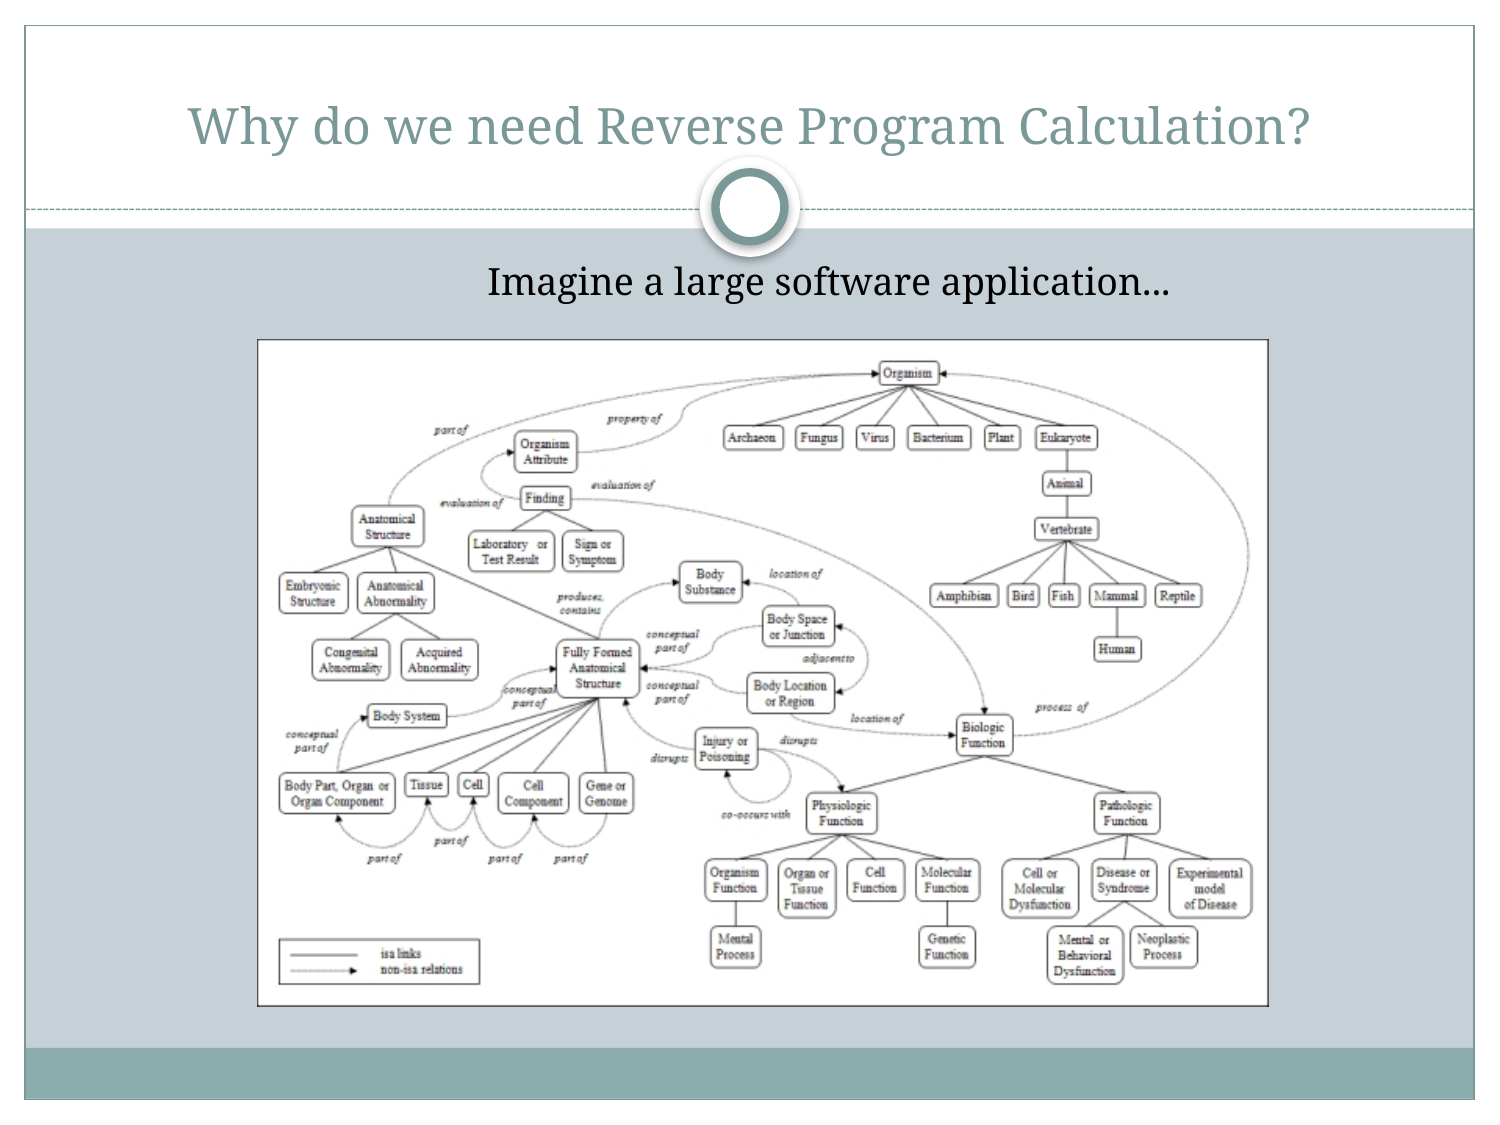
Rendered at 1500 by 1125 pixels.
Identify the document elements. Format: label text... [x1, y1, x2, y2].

list Imagine a large software application... [49, 250, 1445, 1001]
picture [257, 339, 1270, 1008]
title Why do we need Reverse Program Calculation? [49, 37, 1450, 162]
